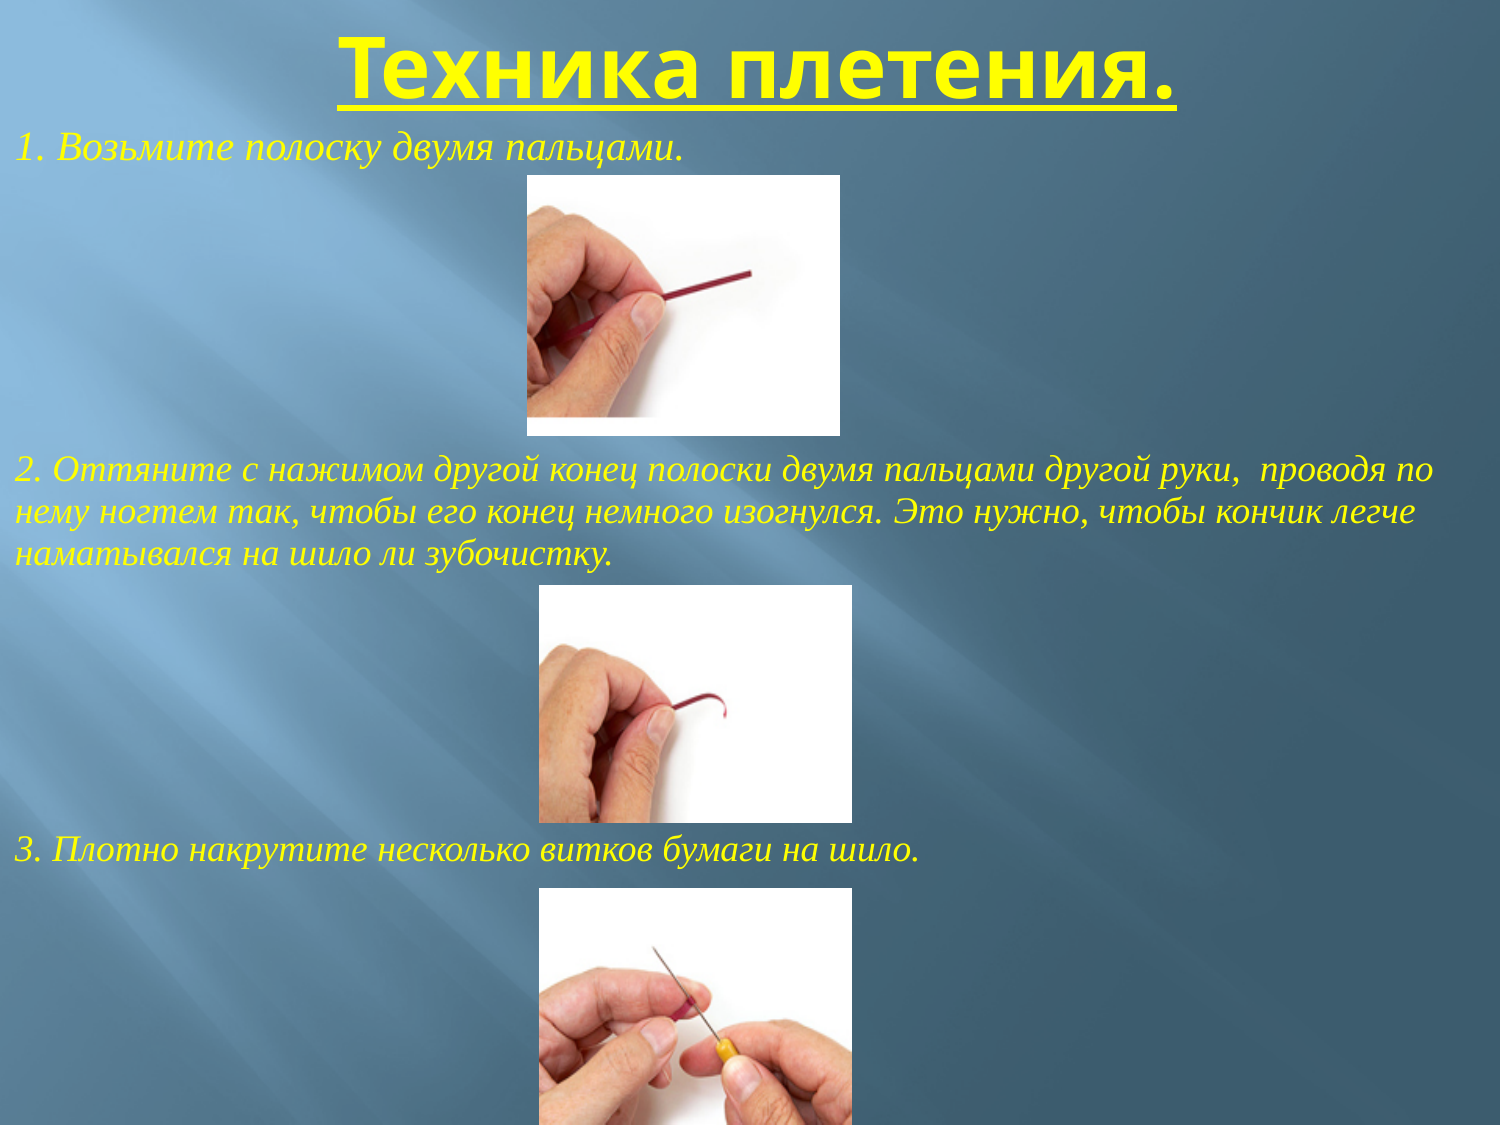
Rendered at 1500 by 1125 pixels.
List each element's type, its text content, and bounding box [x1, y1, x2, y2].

picture [527, 175, 841, 436]
text_box 1. Возьмите полоску двумя пальцами. 2. Оттяните с нажимом другой конец полоски двумя пальцами другой руки, проводя по нему ногтем так, чтобы его конец немного изогнулся. Это нужно, чтобы кончик легче наматывался на шило ли зубочистку. 3. Плотно накрутите несколько витков бумаги на шило. [0, 111, 1500, 919]
picture [538, 888, 852, 1125]
title Техника плетения. [82, 0, 1432, 111]
picture [538, 585, 852, 823]
